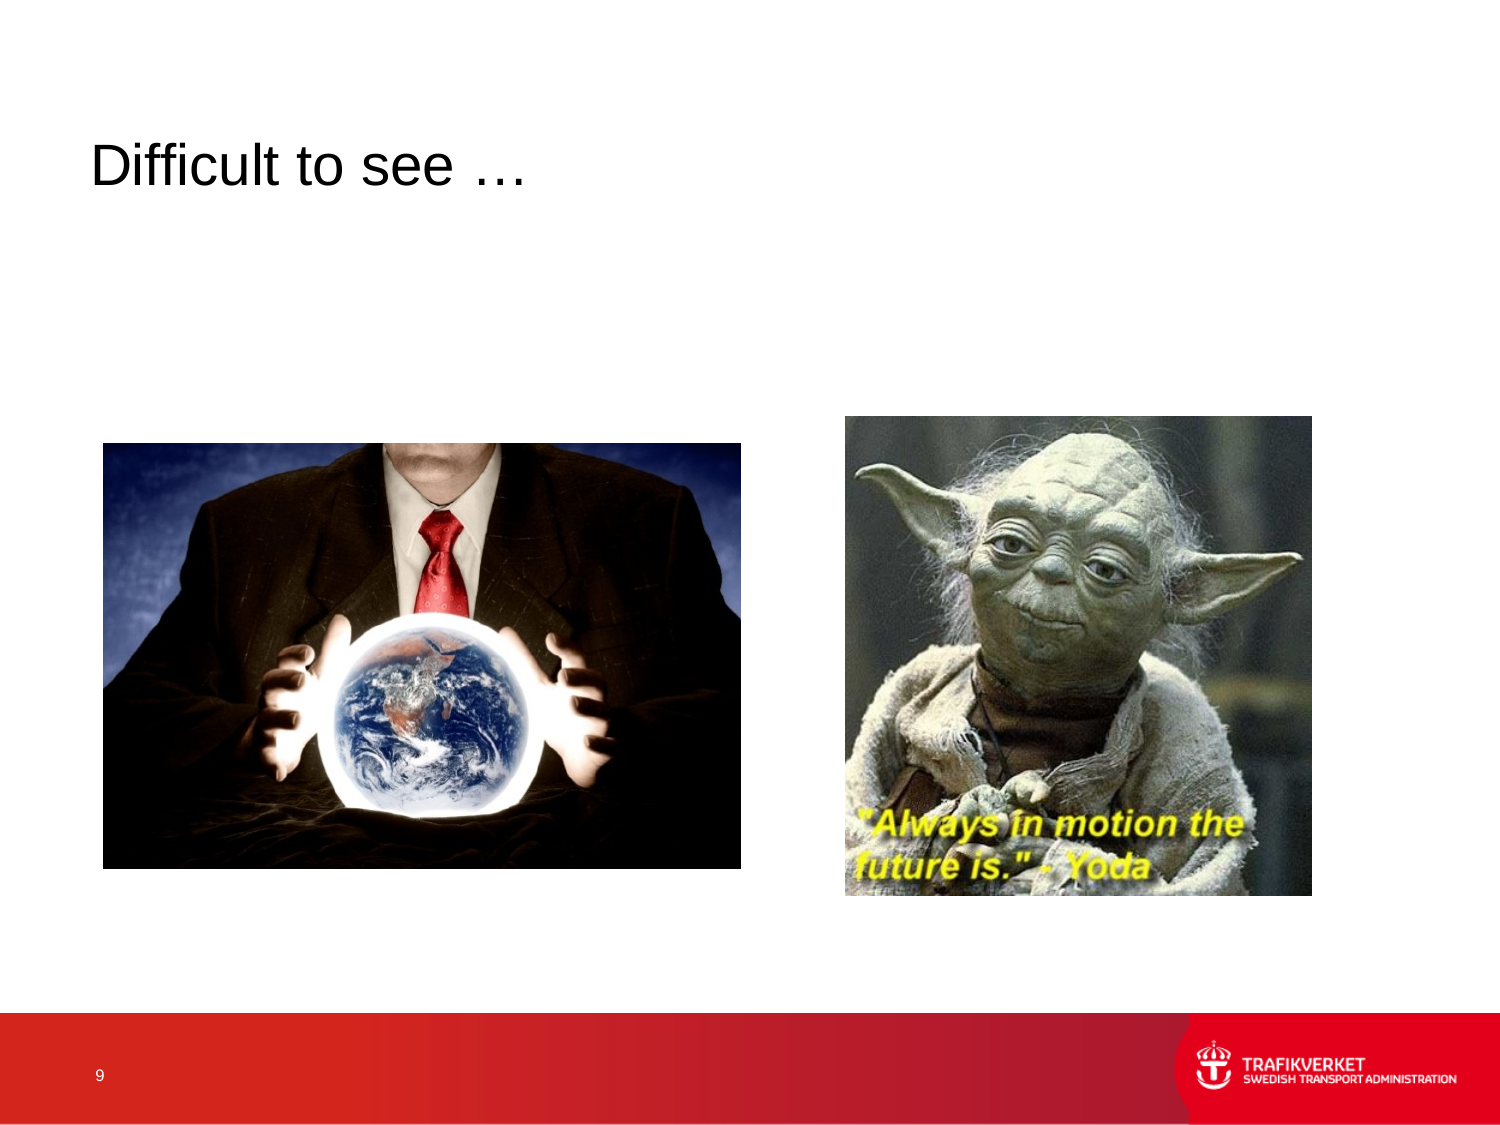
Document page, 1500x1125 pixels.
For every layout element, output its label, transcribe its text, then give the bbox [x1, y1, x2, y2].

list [844, 416, 1312, 897]
title Difficult to see … [75, 67, 1425, 256]
picture [0, 1013, 1500, 1125]
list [102, 443, 741, 870]
